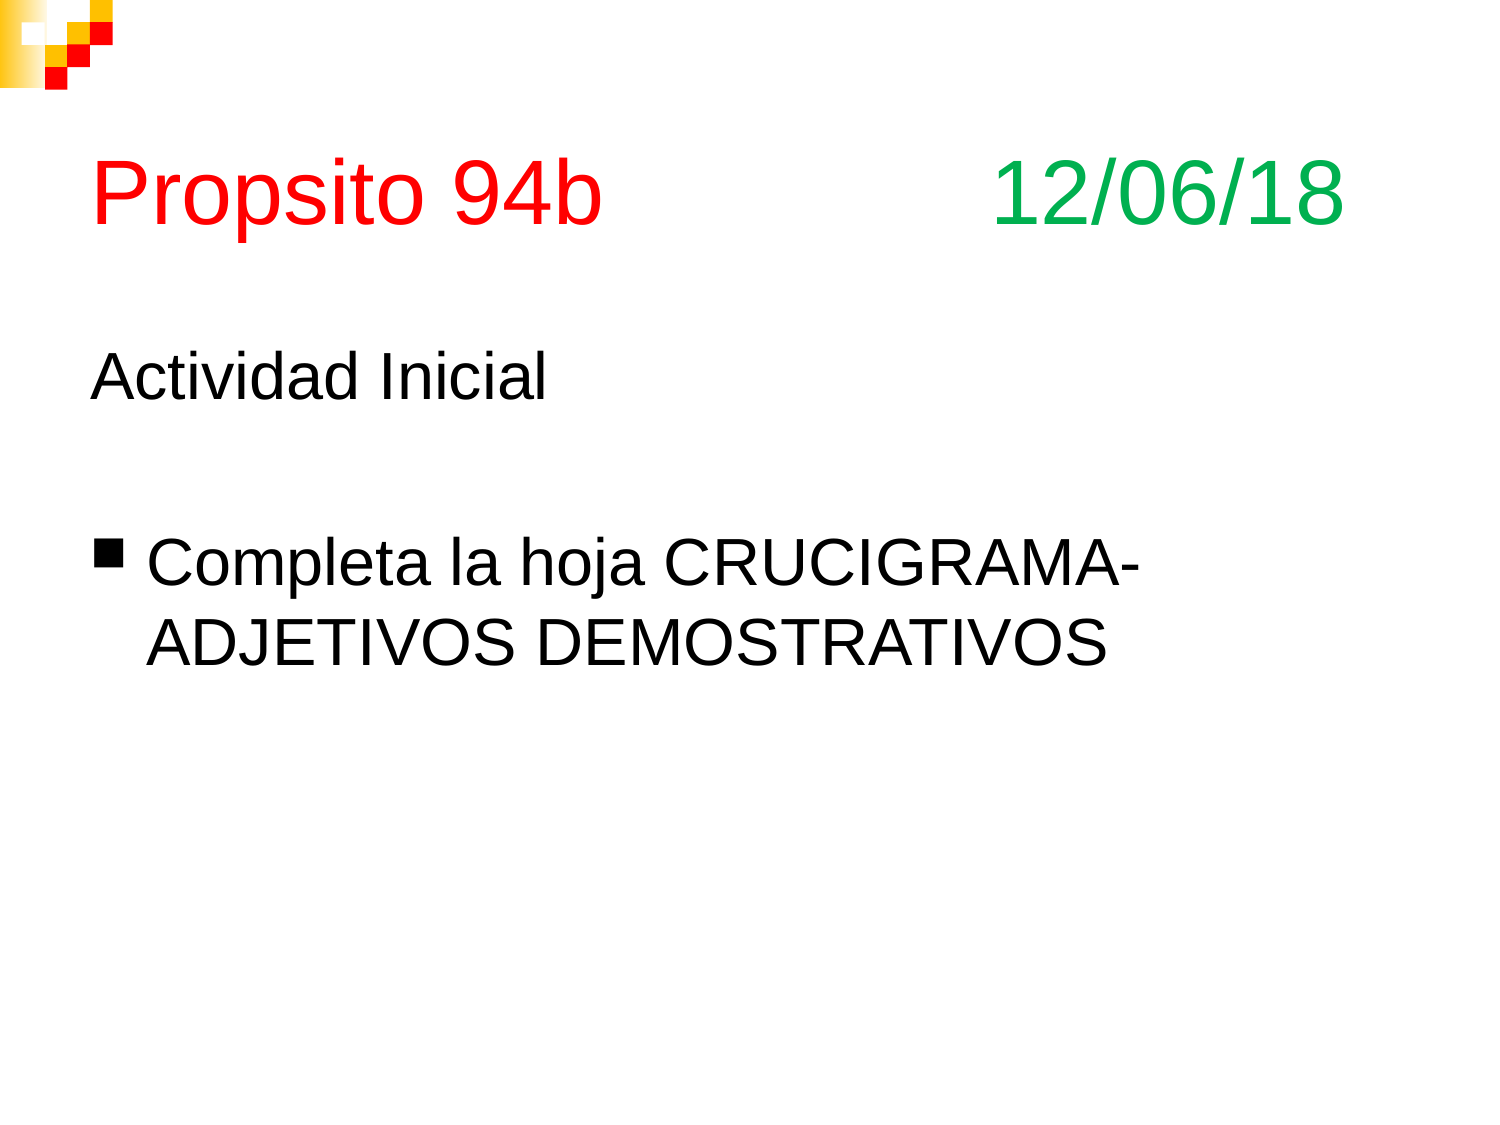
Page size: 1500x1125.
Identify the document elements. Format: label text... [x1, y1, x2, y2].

title Propsito 94b 12/06/18 [75, 75, 1425, 300]
list Actividad Inicial Completa la hoja CRUCIGRAMA- ADJETIVOS DEMOSTRATIVOS [75, 324, 1425, 963]
